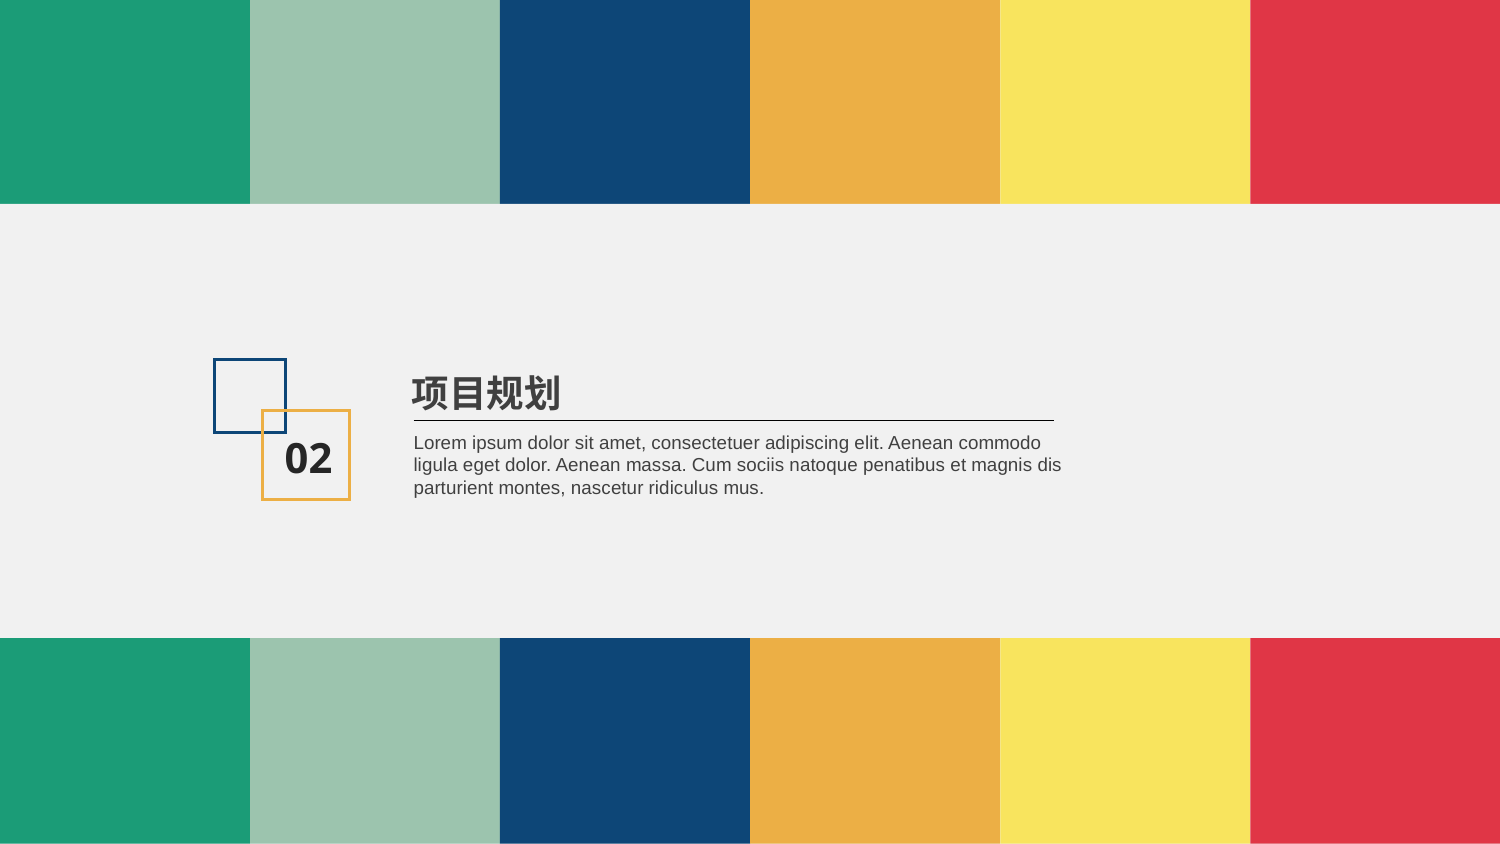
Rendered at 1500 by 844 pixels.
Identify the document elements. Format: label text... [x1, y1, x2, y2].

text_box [214, 359, 351, 500]
text_box Lorem ipsum dolor sit amet, consectetuer adipiscing elit. Aenean commodo ligula eget dolor. Aenean massa. Cum sociis natoque penatibus et magnis dis parturient montes, nascetur ridiculus mus. [398, 423, 1094, 506]
text_box 项目规划 [397, 362, 577, 423]
text_box [0, 203, 1500, 638]
